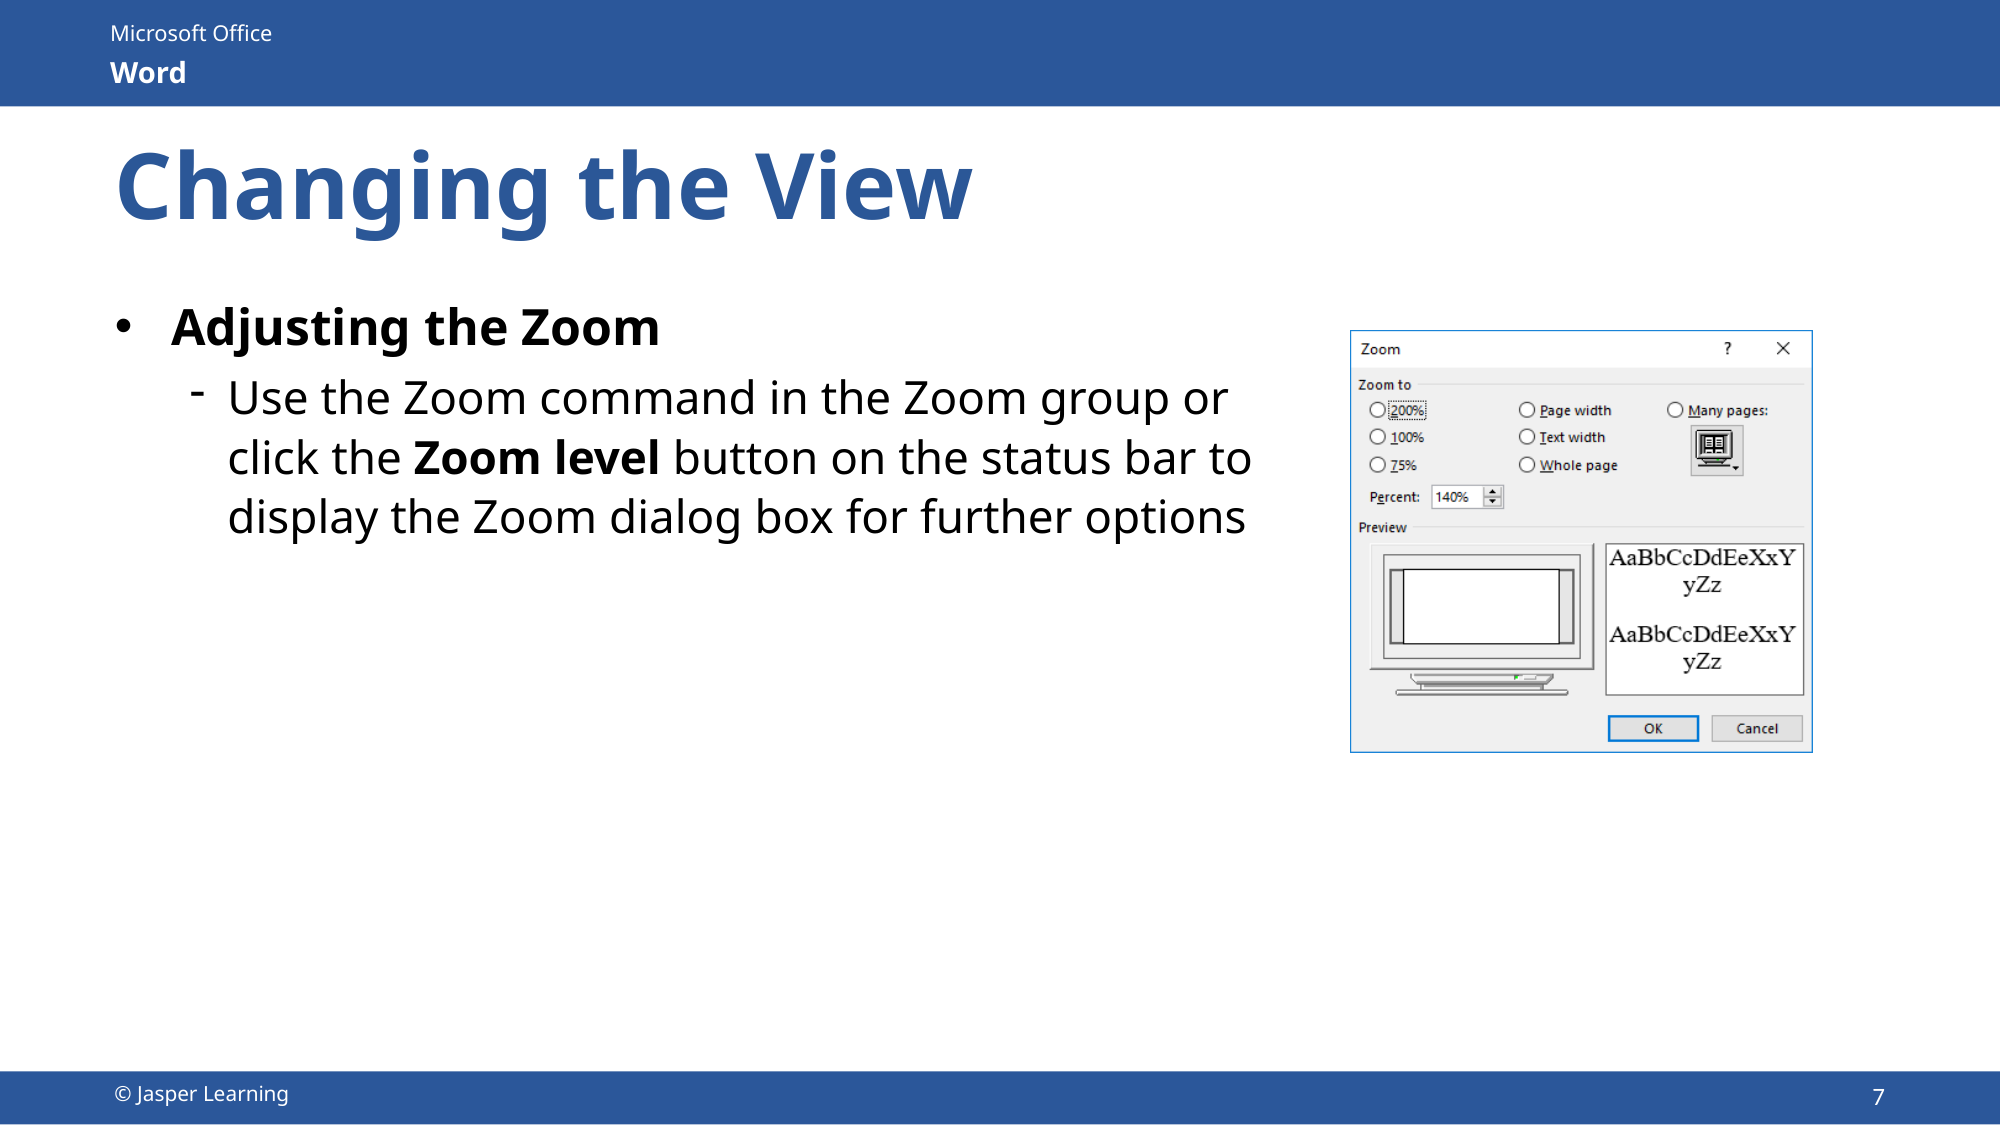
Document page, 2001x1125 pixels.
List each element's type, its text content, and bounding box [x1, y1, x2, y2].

picture [1349, 330, 1814, 753]
title Changing the View [99, 118, 1866, 248]
list Adjusting the Zoom Use the Zoom command in the Zoom group or click the Zoom level button on the status bar to display the Zoom dialog box for further options [99, 283, 1302, 1026]
footer © Jasper Learning [99, 1074, 775, 1116]
slide_number 7 [1433, 1065, 1900, 1125]
